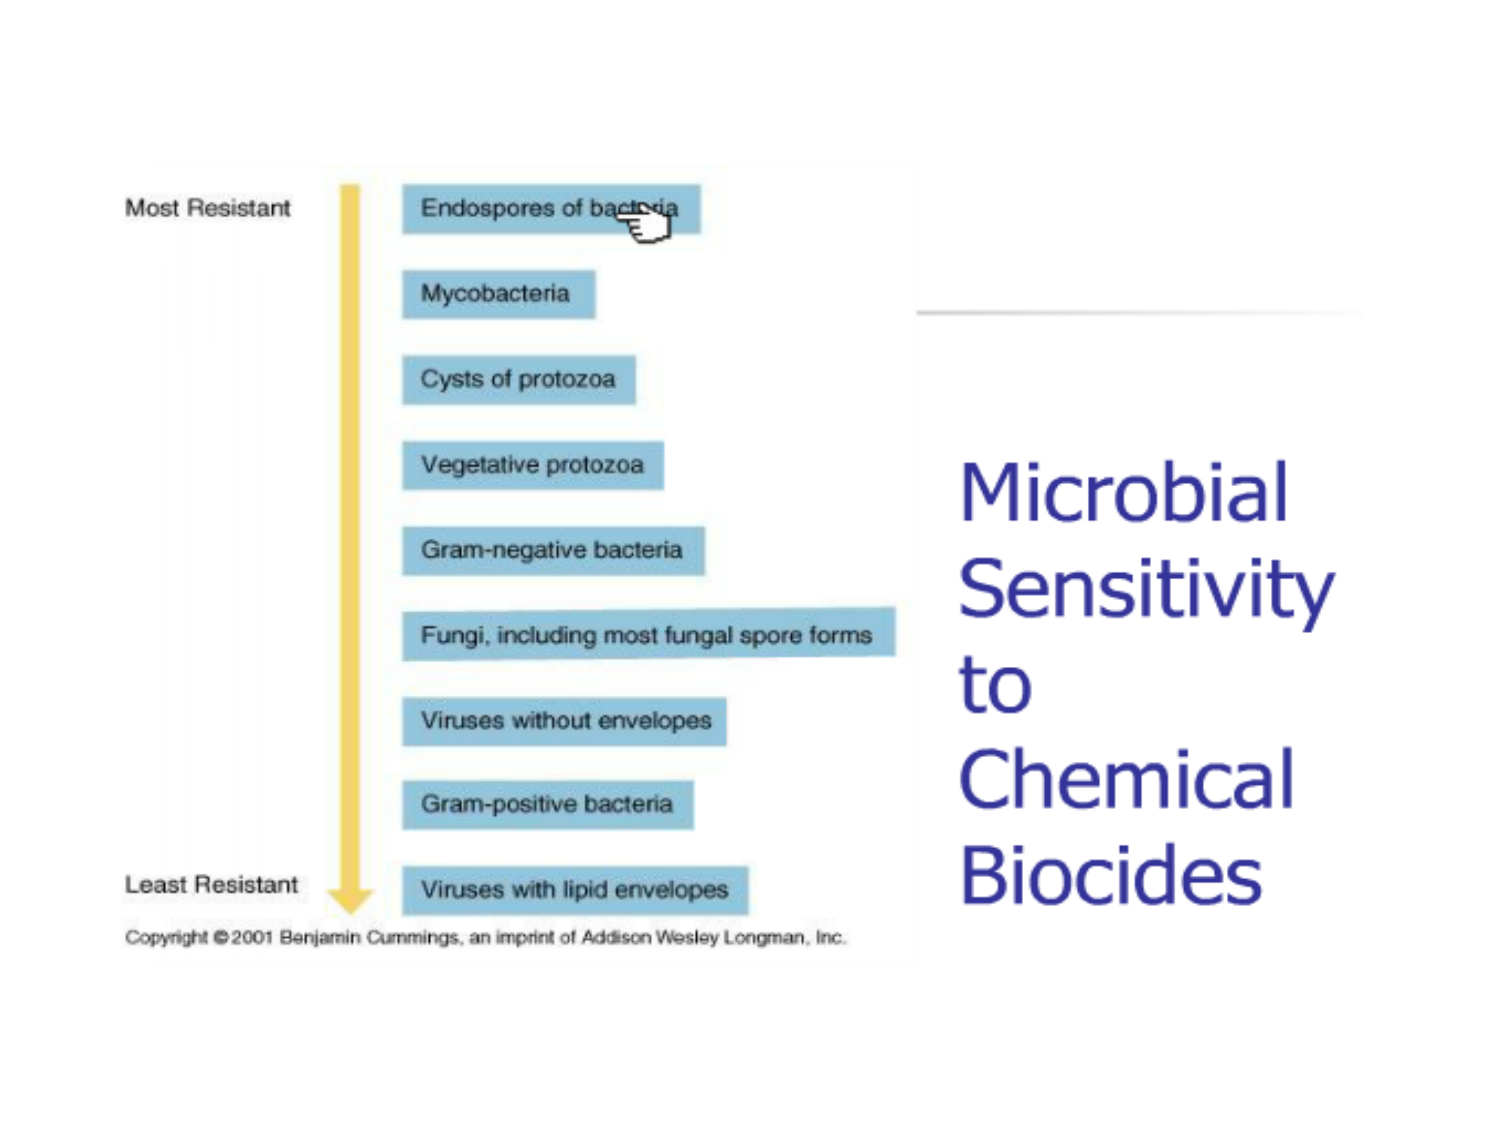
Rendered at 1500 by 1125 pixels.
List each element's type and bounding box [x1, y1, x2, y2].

list [111, 125, 1364, 976]
